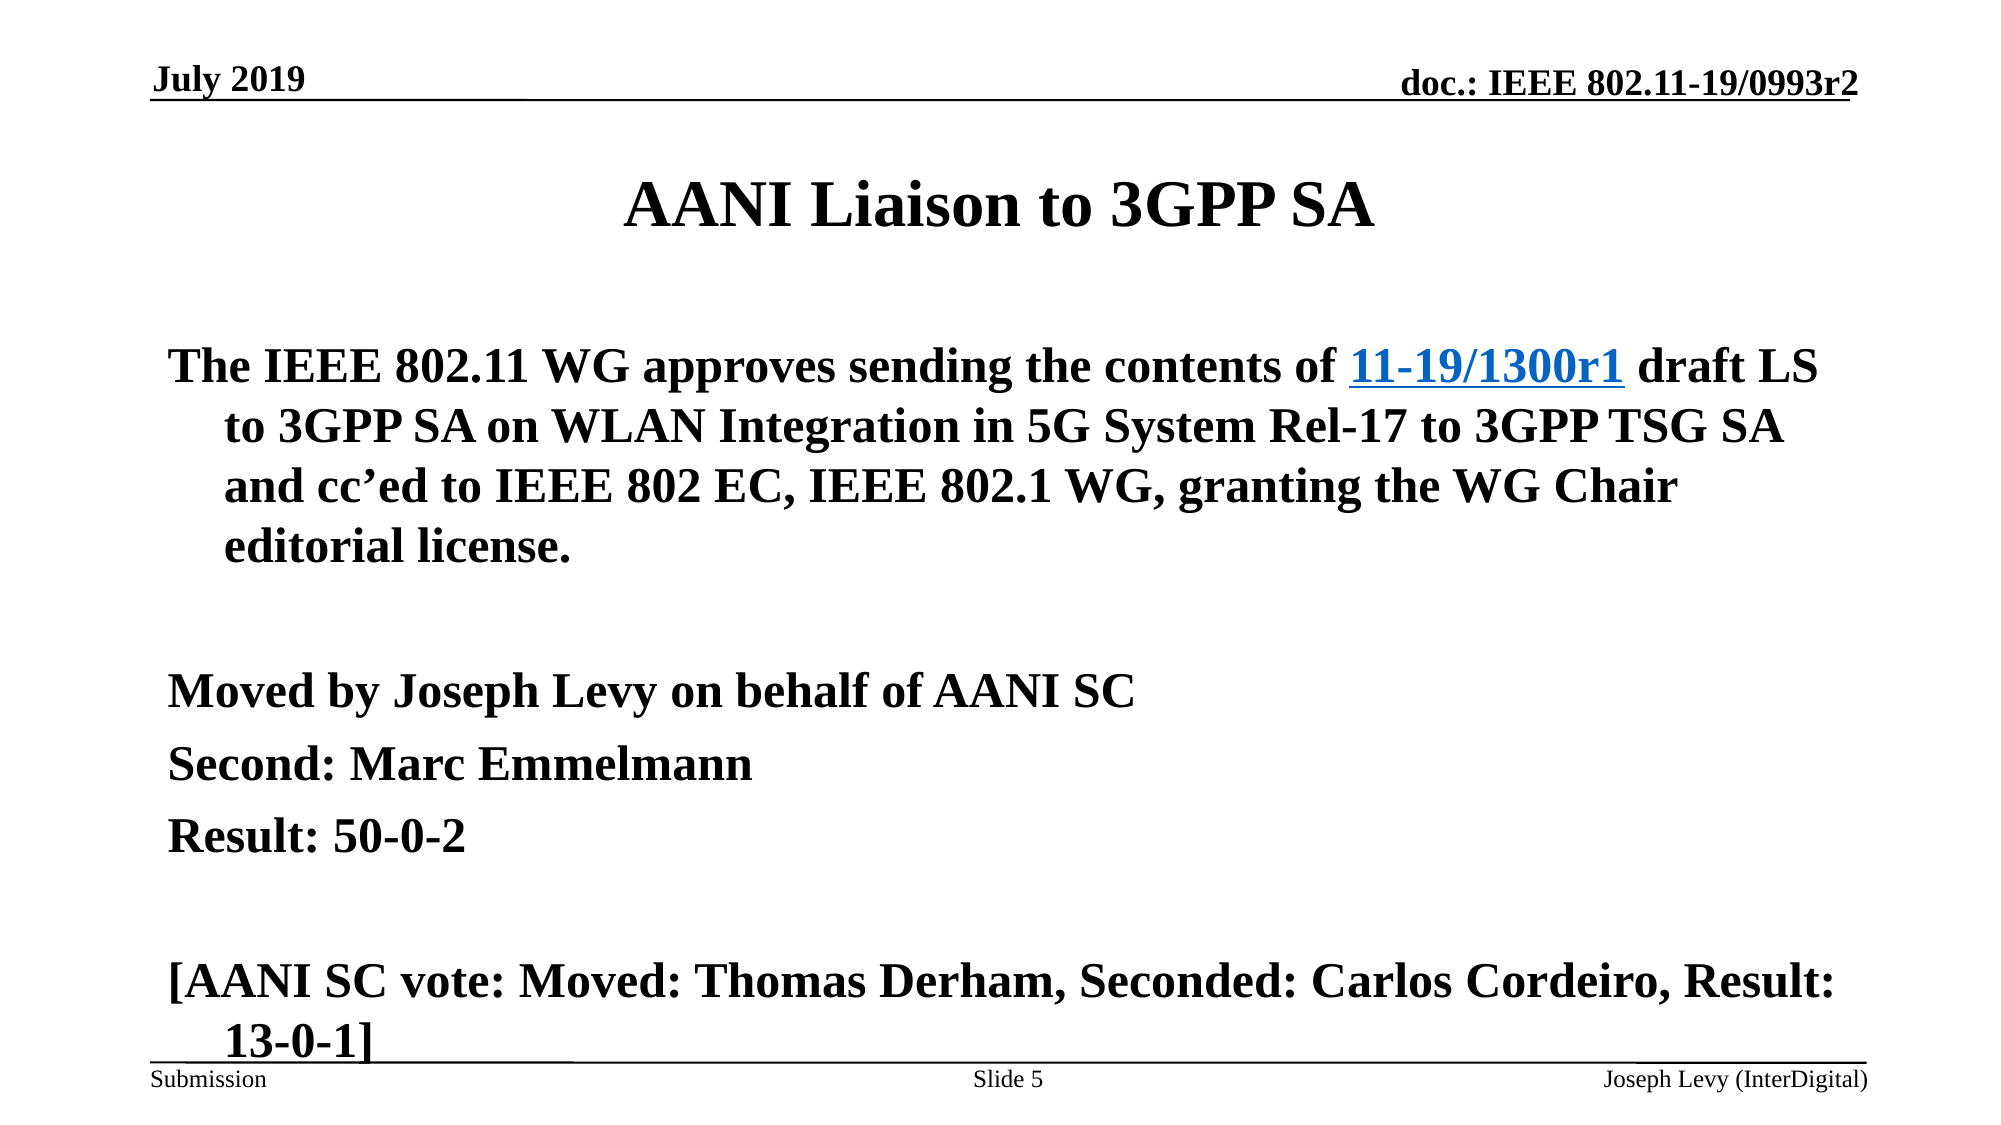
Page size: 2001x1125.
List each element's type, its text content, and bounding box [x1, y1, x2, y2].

list The IEEE 802.11 WG approves sending the contents of 11-19/1300r1 draft LS to 3GPP SA on WLAN Integration in 5G System Rel-17 to 3GPP TSG SA and cc’ed to IEEE 802 EC, IEEE 802.1 WG, granting the WG Chair editorial license. Moved by Joseph Levy on behalf of AANI SC Second: Marc Emmelmann Result: 50-0-2 [AANI SC vote: Moved: Thomas Derham, Seconded: Carlos Cordeiro, Result: 13-0-1] [152, 324, 1853, 1063]
slide_number Slide 5 [950, 1061, 1067, 1123]
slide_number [152, 54, 563, 100]
footer Joseph Levy (InterDigital) [1171, 1061, 1869, 1093]
title AANI Liaison to 3GPP SA [149, 112, 1850, 288]
